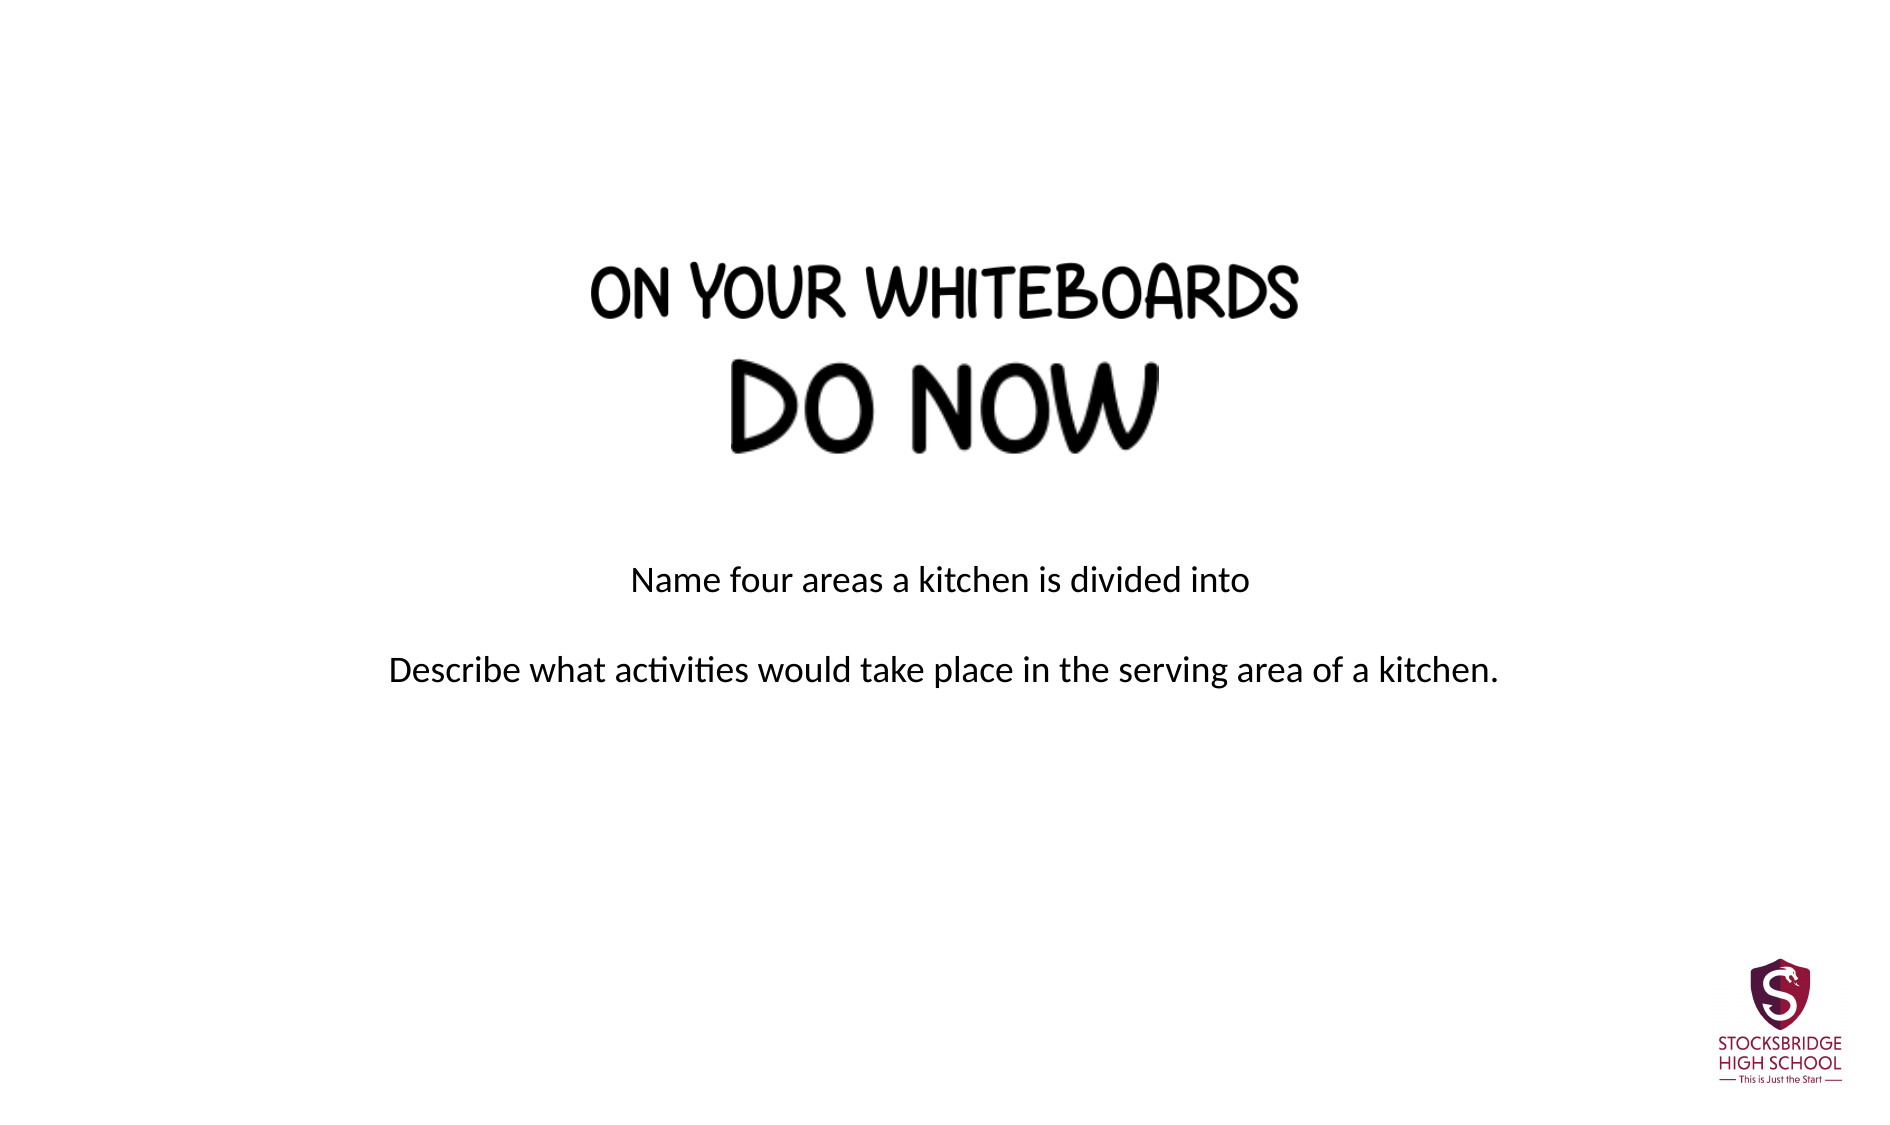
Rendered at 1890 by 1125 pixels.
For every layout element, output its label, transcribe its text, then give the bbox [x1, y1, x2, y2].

picture [1713, 956, 1848, 1084]
text_box Name four areas a kitchen is divided into Describe what activities would take place in the serving area of a kitchen. [370, 547, 1520, 698]
picture [590, 261, 1299, 321]
picture [731, 358, 1159, 456]
